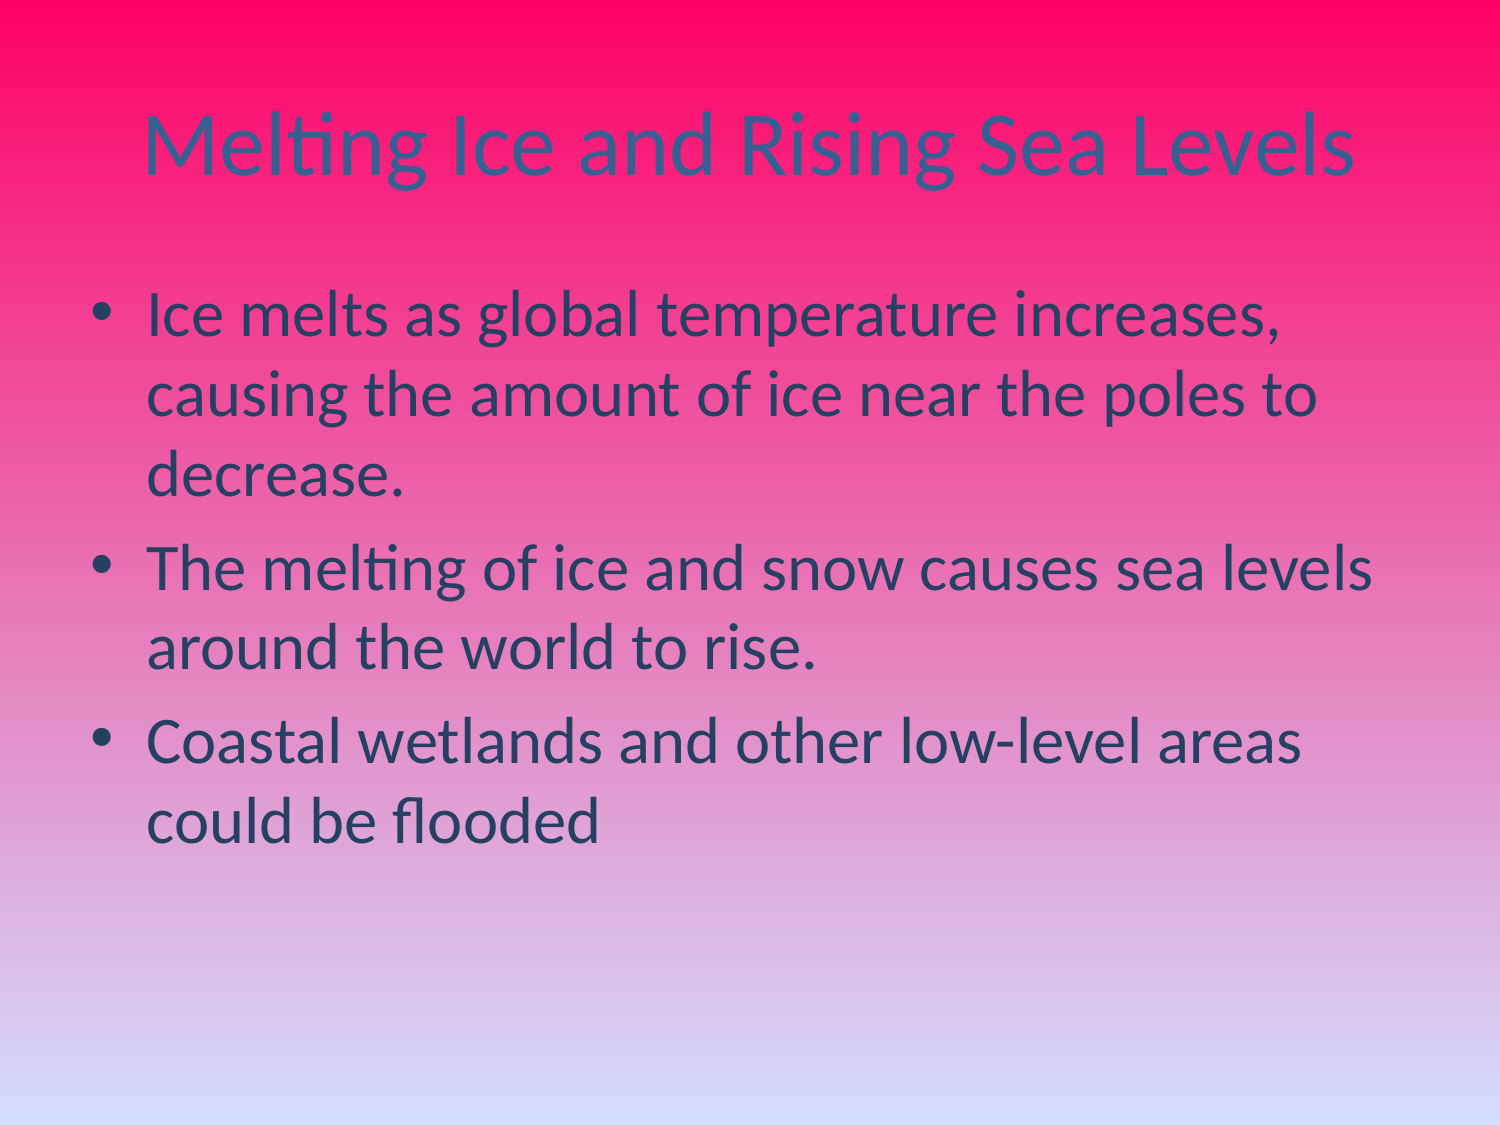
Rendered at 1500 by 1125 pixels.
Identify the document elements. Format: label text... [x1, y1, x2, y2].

title Melting Ice and Rising Sea Levels [75, 45, 1425, 233]
list Ice melts as global temperature increases, causing the amount of ice near the poles to decrease. The melting of ice and snow causes sea levels around the world to rise. Coastal wetlands and other low-level areas could be flooded [75, 262, 1425, 1005]
